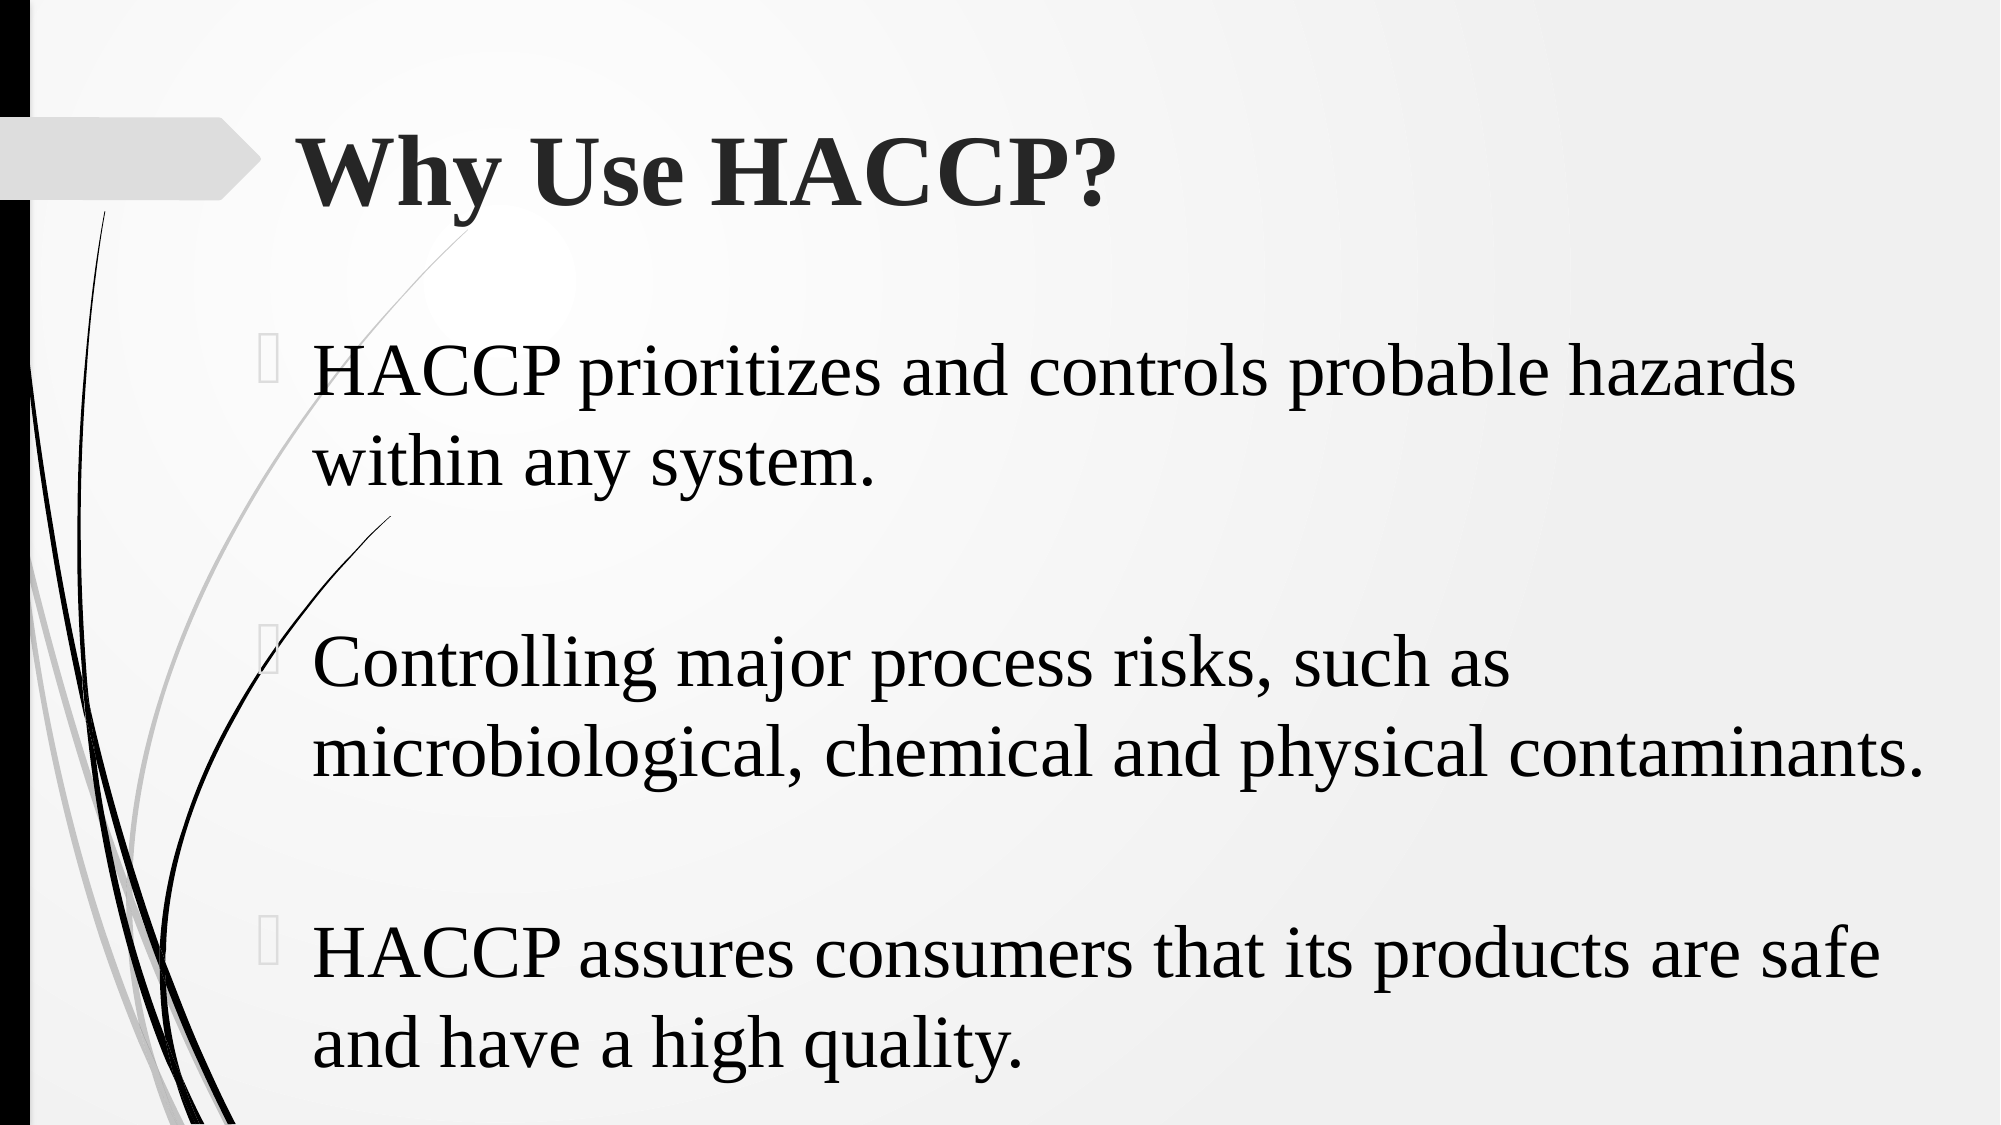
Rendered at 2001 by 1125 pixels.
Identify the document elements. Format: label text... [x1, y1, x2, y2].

list HACCP prioritizes and controls probable hazards within any system. Controlling major process risks, such as microbiological, chemical and physical contaminants. HACCP assures consumers that its products are safe and have a high quality. [241, 202, 1970, 1125]
title Why Use HACCP? [279, 97, 1742, 202]
